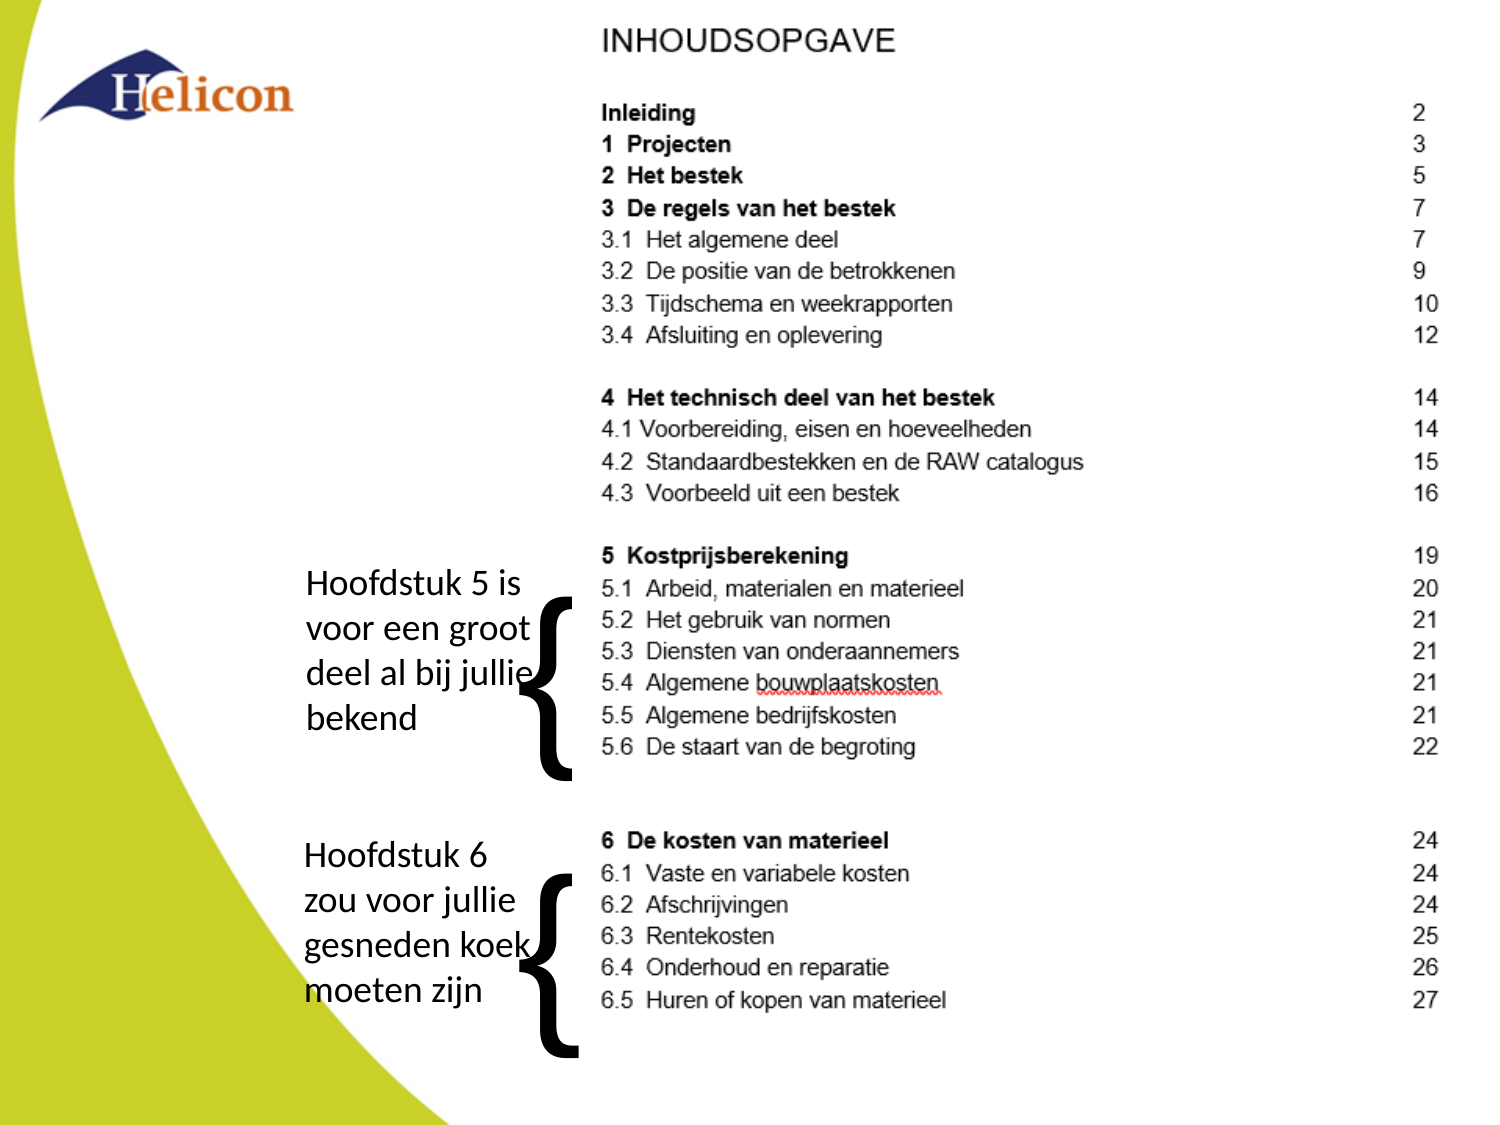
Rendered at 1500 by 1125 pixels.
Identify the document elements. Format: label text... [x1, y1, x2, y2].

text_box Hoofdstuk 6 zou voor jullie gesneden koek moeten zijn [289, 822, 550, 1017]
text_box Hoofdstuk 5 is voor een groot deel al bij jullie bekend [291, 550, 551, 746]
list { { [501, 258, 1500, 1067]
picture [0, 0, 1500, 1125]
